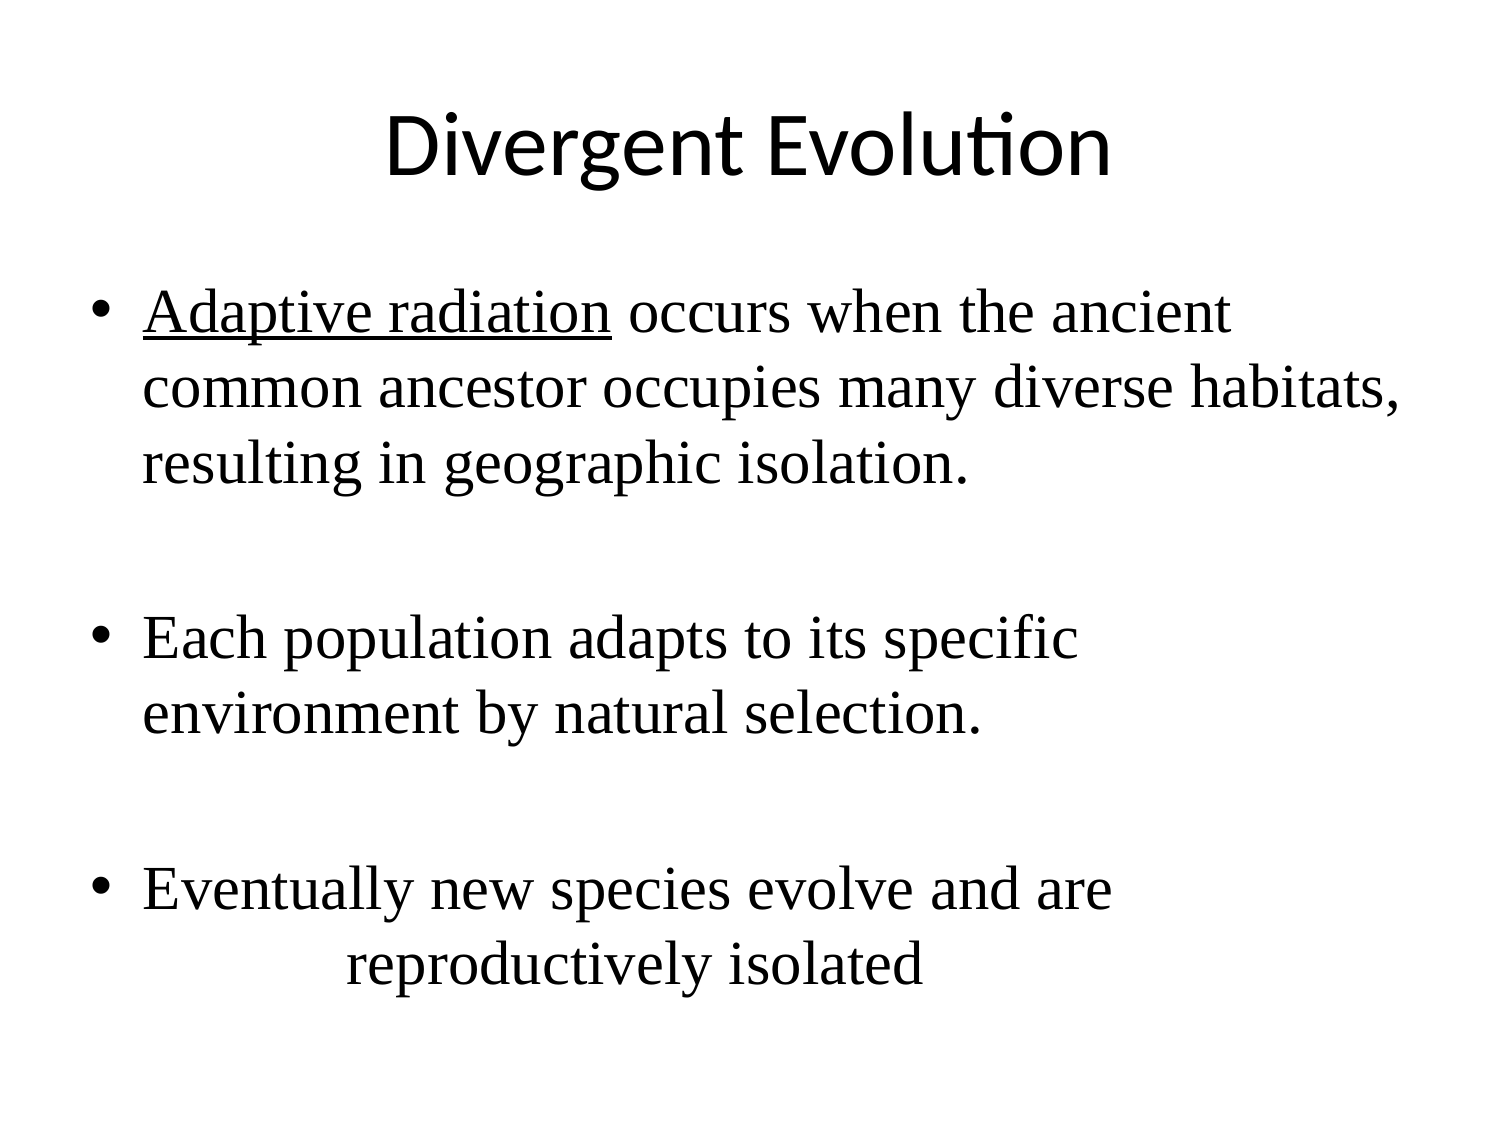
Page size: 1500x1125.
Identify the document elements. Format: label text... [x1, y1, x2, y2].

title Divergent Evolution [75, 45, 1425, 233]
list Adaptive radiation occurs when the ancient common ancestor occupies many diverse habitats, resulting in geographic isolation. Each population adapts to its specific environment by natural selection. Eventually new species evolve and are reproductively isolated [75, 262, 1425, 1005]
